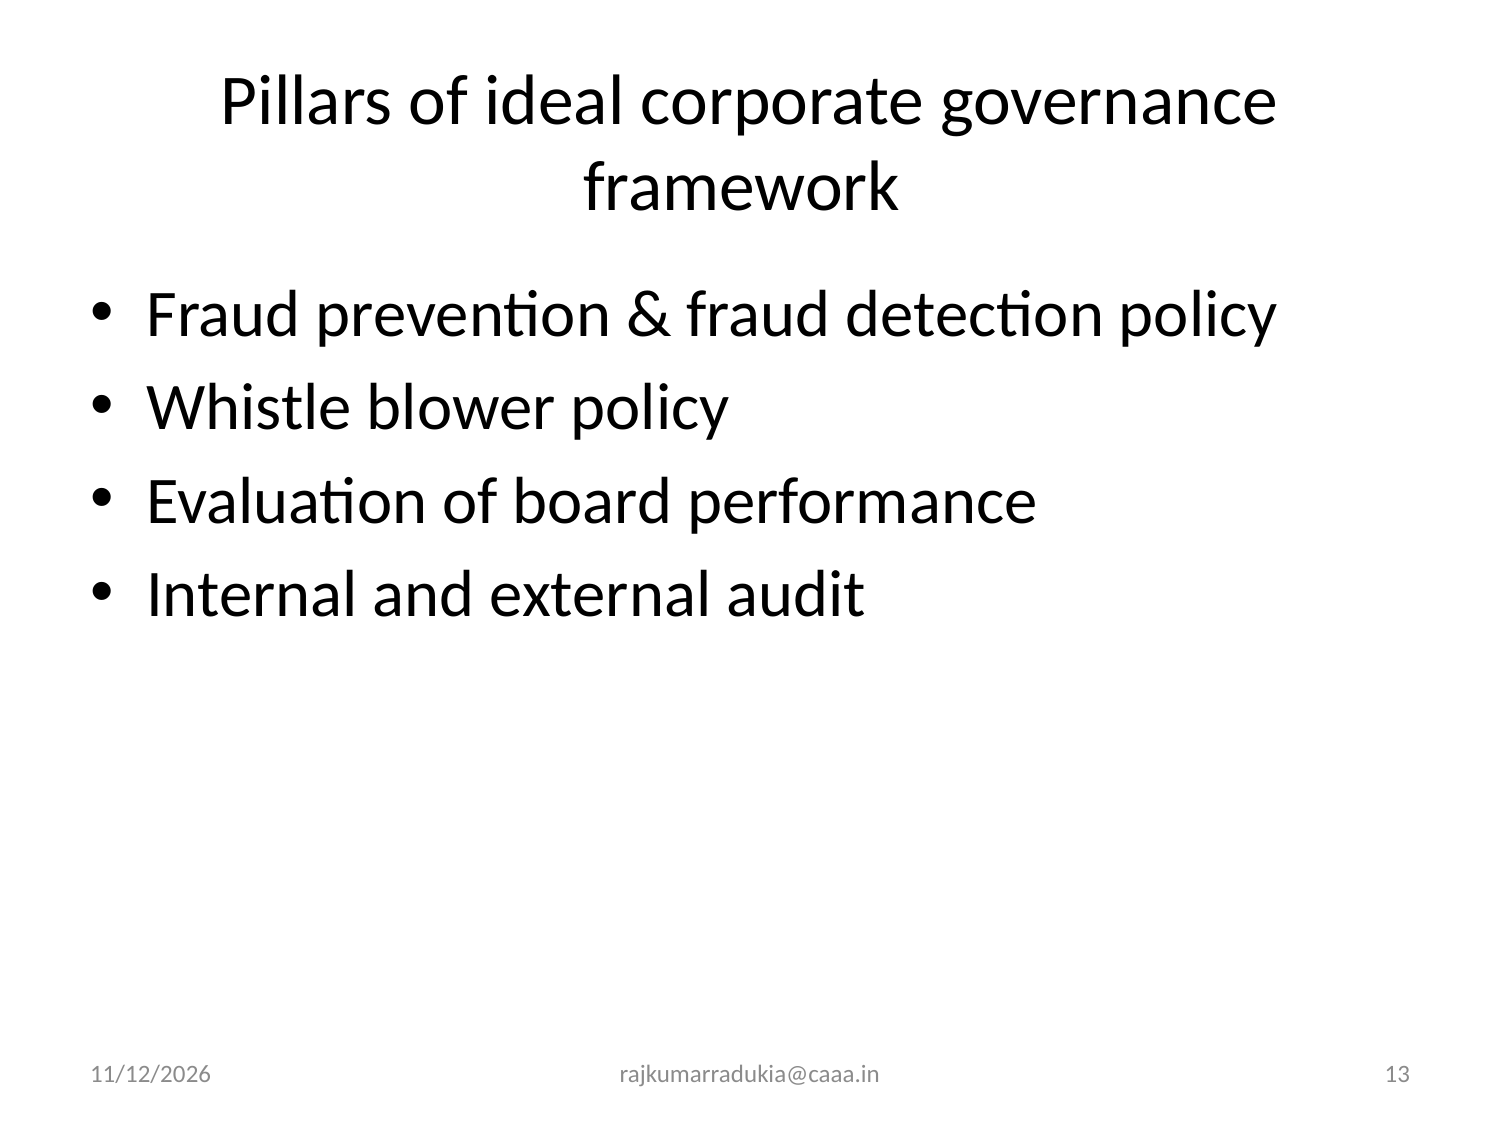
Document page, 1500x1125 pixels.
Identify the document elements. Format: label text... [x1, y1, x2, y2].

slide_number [75, 1042, 425, 1103]
title Pillars of ideal corporate governance framework [75, 45, 1425, 233]
footer rajkumarradukia@caaa.in [512, 1042, 988, 1103]
list Fraud prevention & fraud detection policy Whistle blower policy Evaluation of board performance Internal and external audit [75, 262, 1425, 1005]
slide_number 13 [1074, 1042, 1425, 1103]
